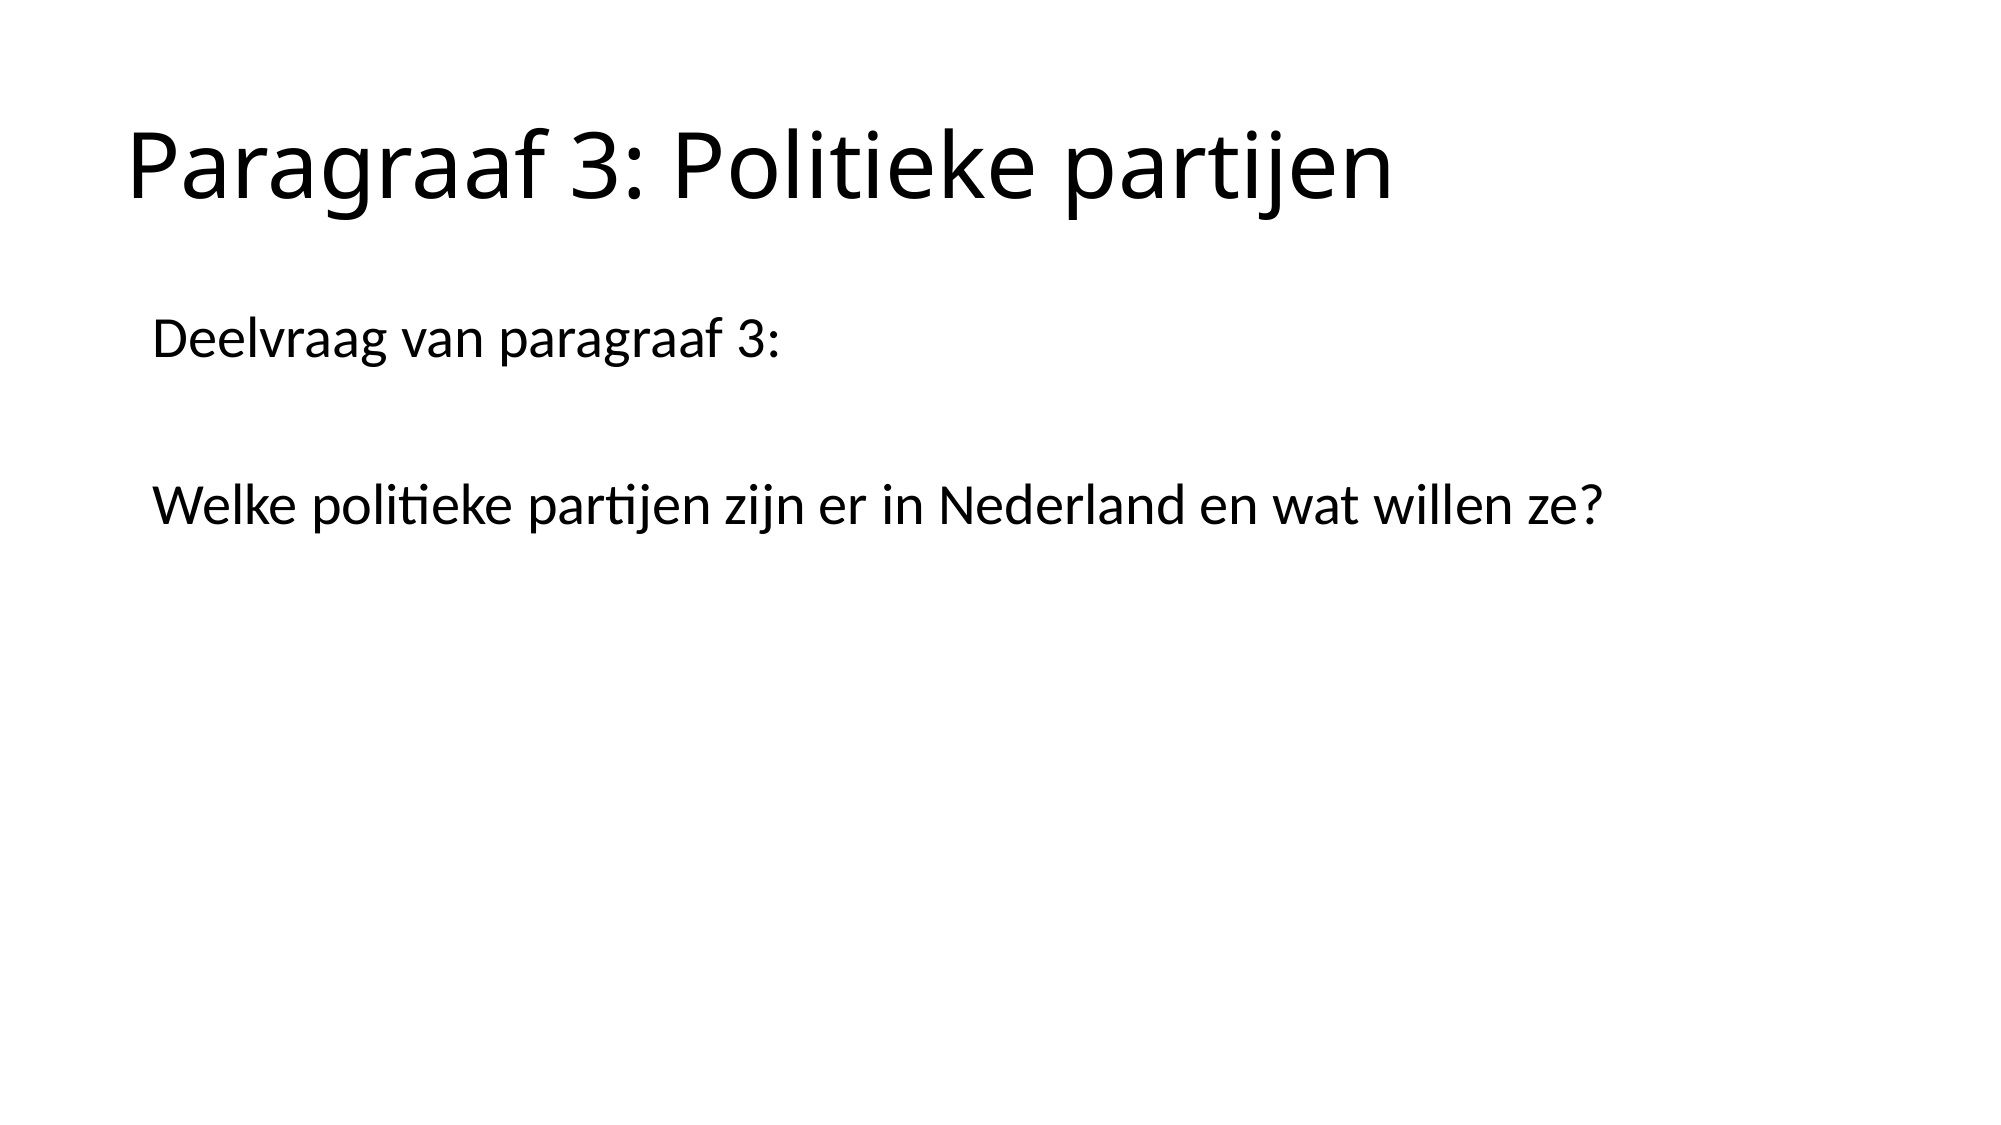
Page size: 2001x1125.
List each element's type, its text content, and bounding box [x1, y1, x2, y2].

list Deelvraag van paragraaf 3: Welke politieke partijen zijn er in Nederland en wat willen ze? [137, 299, 1863, 1014]
title Paragraaf 3: Politieke partijen [110, 59, 1835, 278]
